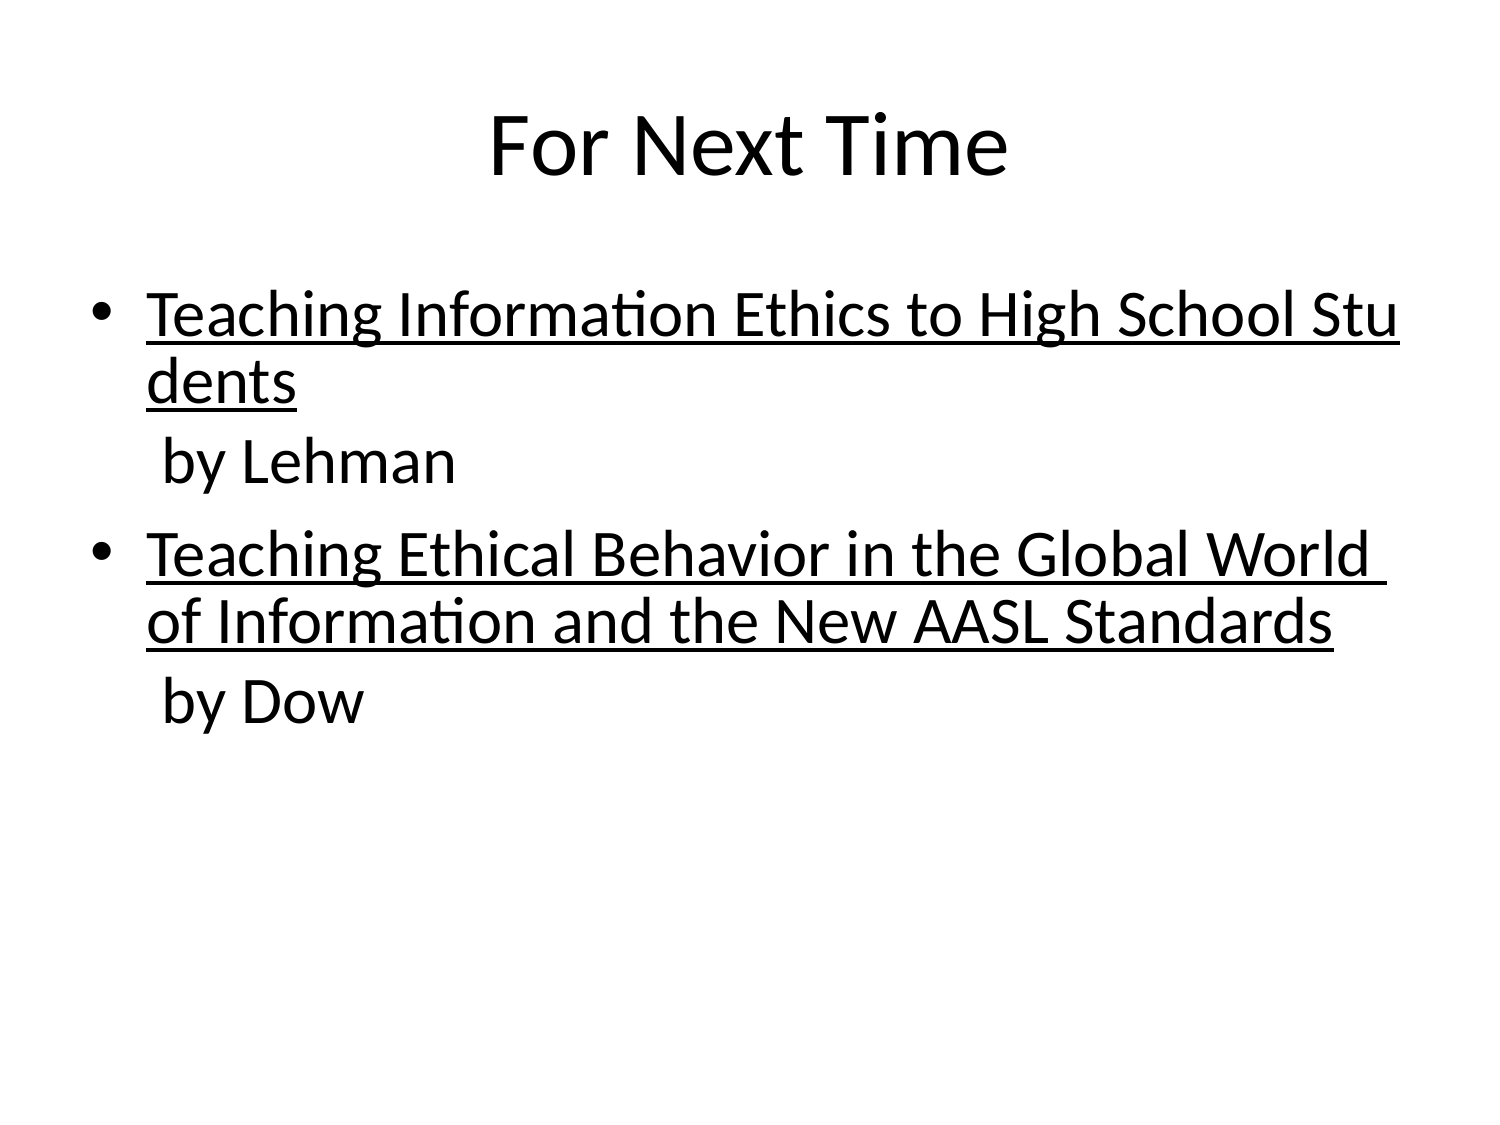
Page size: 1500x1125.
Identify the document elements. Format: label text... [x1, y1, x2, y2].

title For Next Time [75, 45, 1425, 233]
list Teaching Information Ethics to High School Students by Lehman Teaching Ethical Behavior in the Global World of Information and the New AASL Standards by Dow [75, 262, 1425, 1005]
